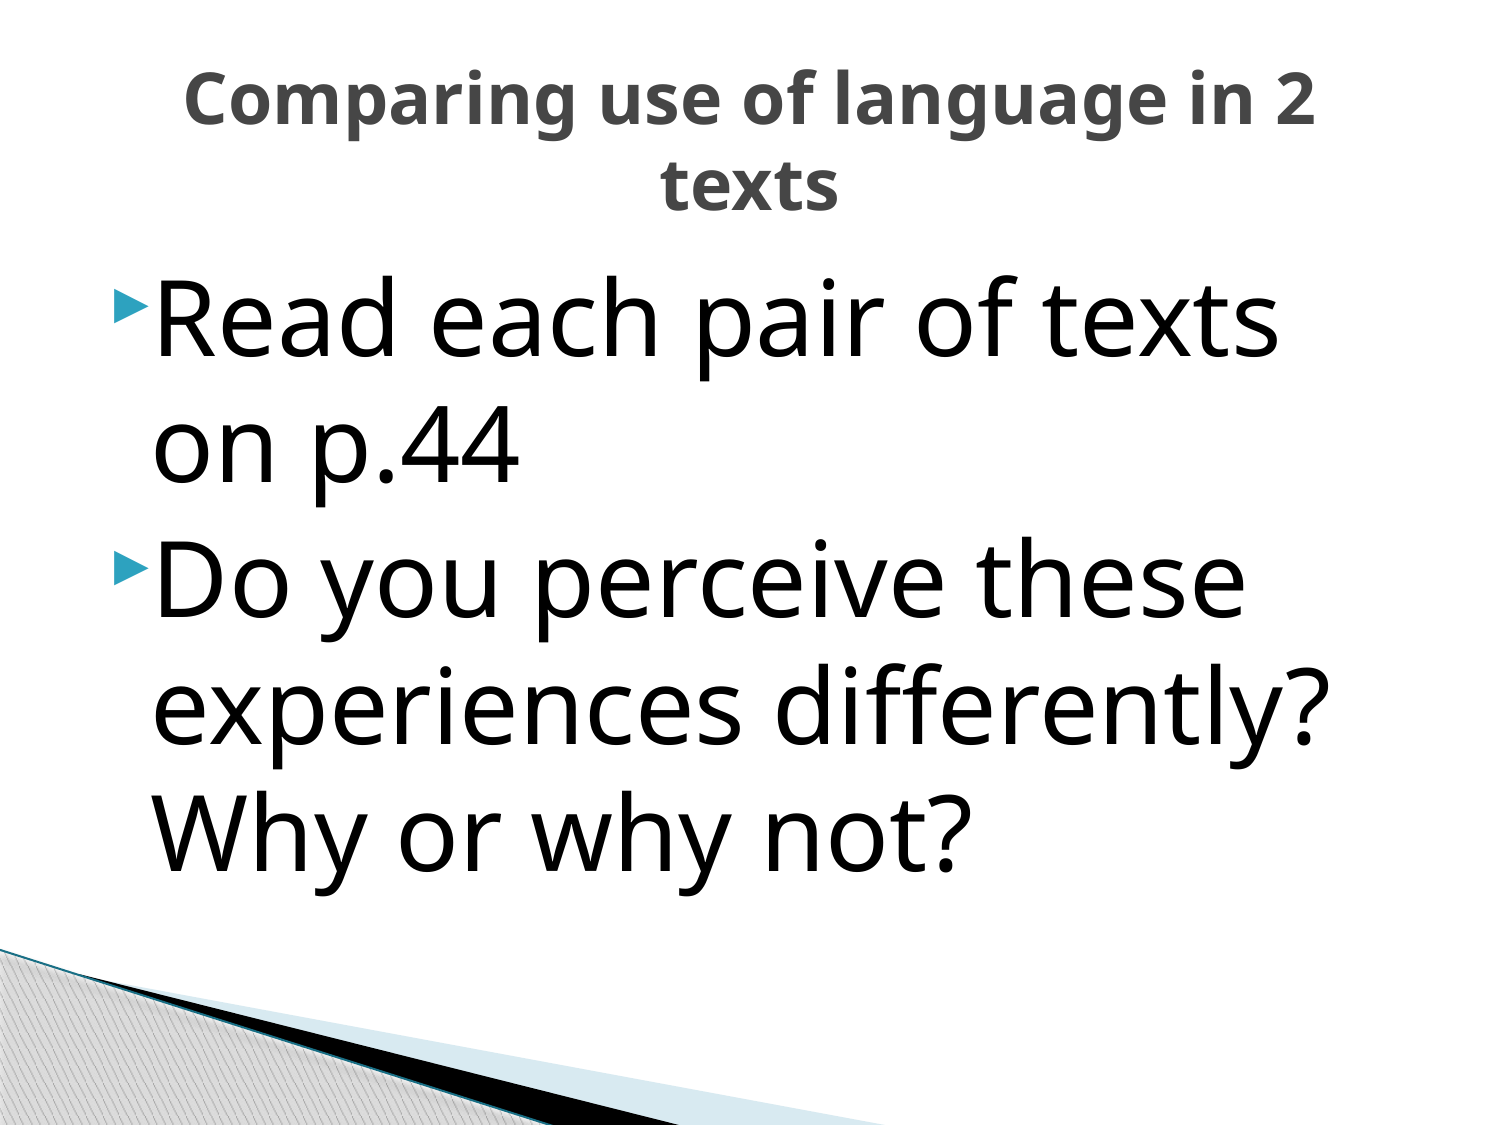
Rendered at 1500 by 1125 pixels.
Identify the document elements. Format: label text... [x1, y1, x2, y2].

title Comparing use of language in 2 texts [75, 45, 1425, 233]
list Read each pair of texts on p.44 Do you perceive these experiences differently? Why or why not? [75, 243, 1425, 986]
